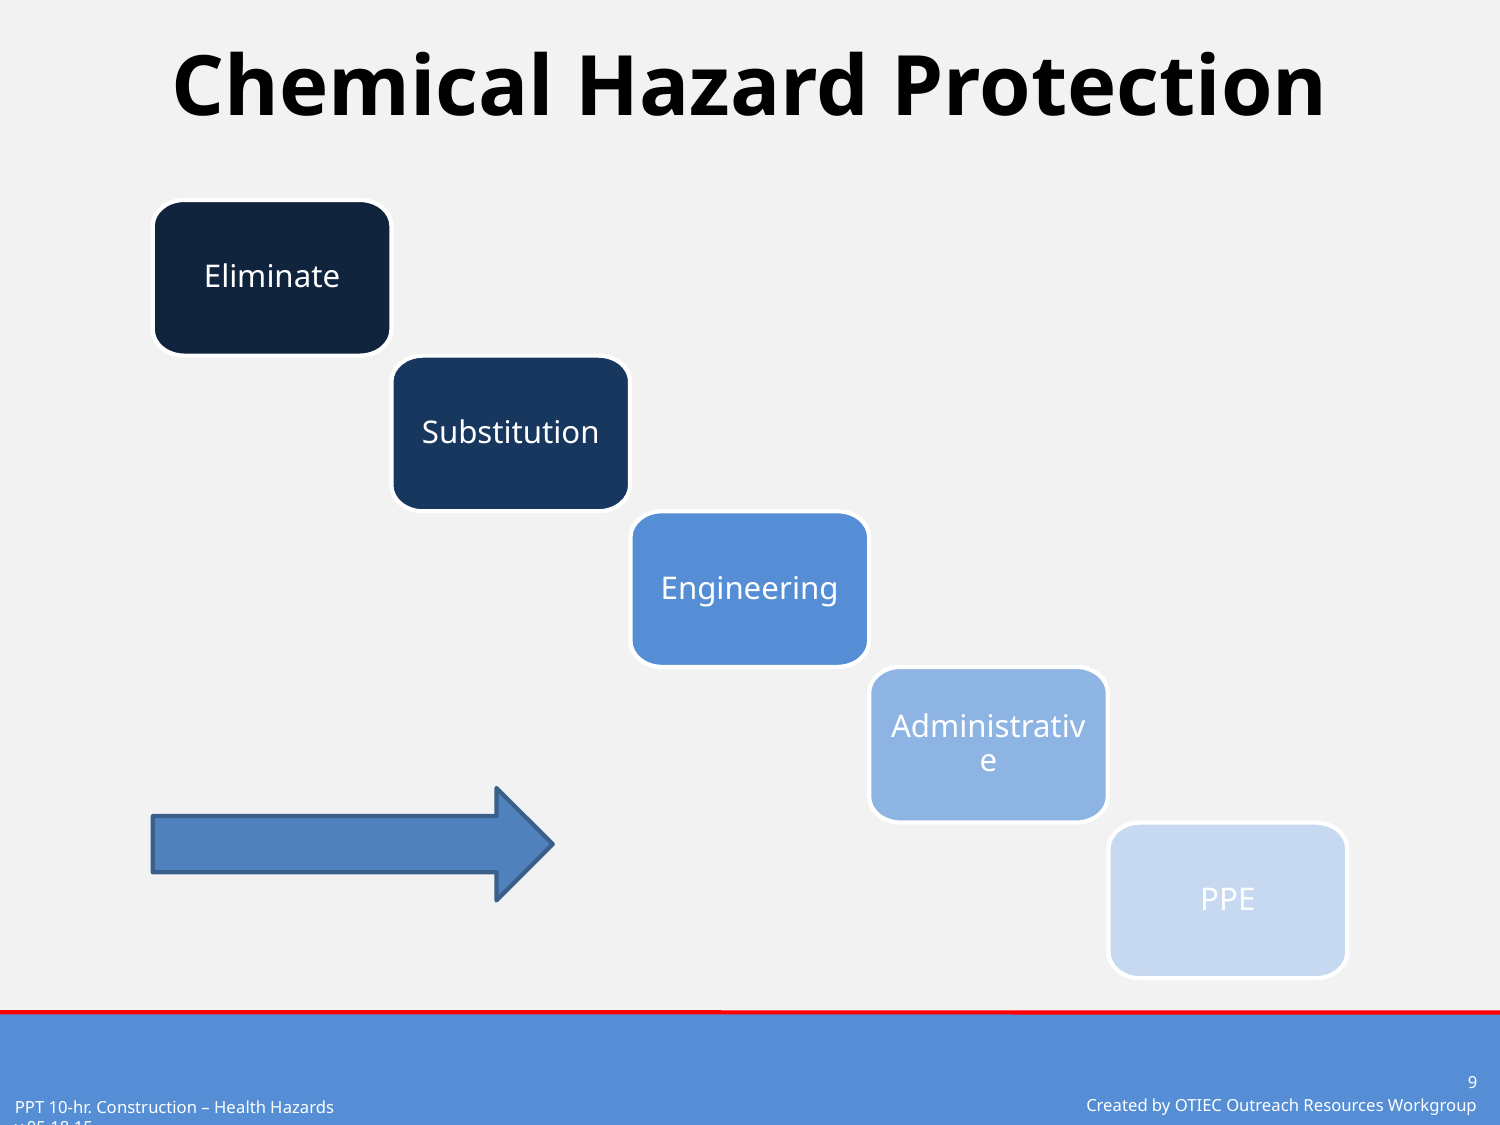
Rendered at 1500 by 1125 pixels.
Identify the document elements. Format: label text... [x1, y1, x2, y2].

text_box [152, 199, 1348, 979]
title Chemical Hazard Protection [75, 24, 1425, 213]
